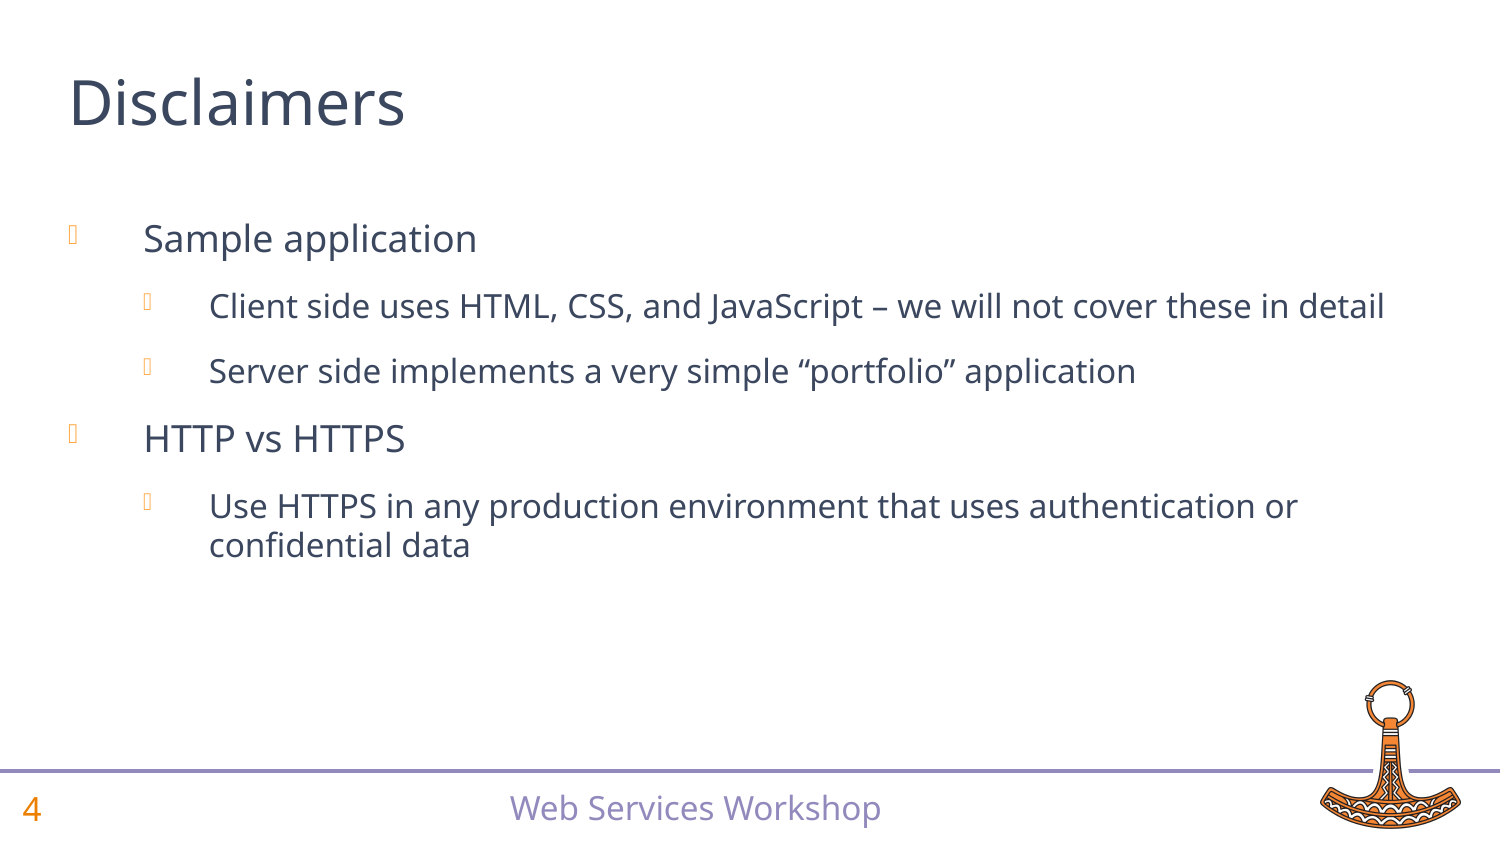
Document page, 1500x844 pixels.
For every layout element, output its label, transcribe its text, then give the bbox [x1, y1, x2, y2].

picture [1320, 680, 1461, 829]
title Disclaimers [53, 43, 1203, 157]
list Sample application Client side uses HTML, CSS, and JavaScript – we will not cover these in detail Server side implements a very simple “portfolio” application HTTP vs HTTPS Use HTTPS in any production environment that uses authentication or confidential data [53, 207, 1453, 740]
